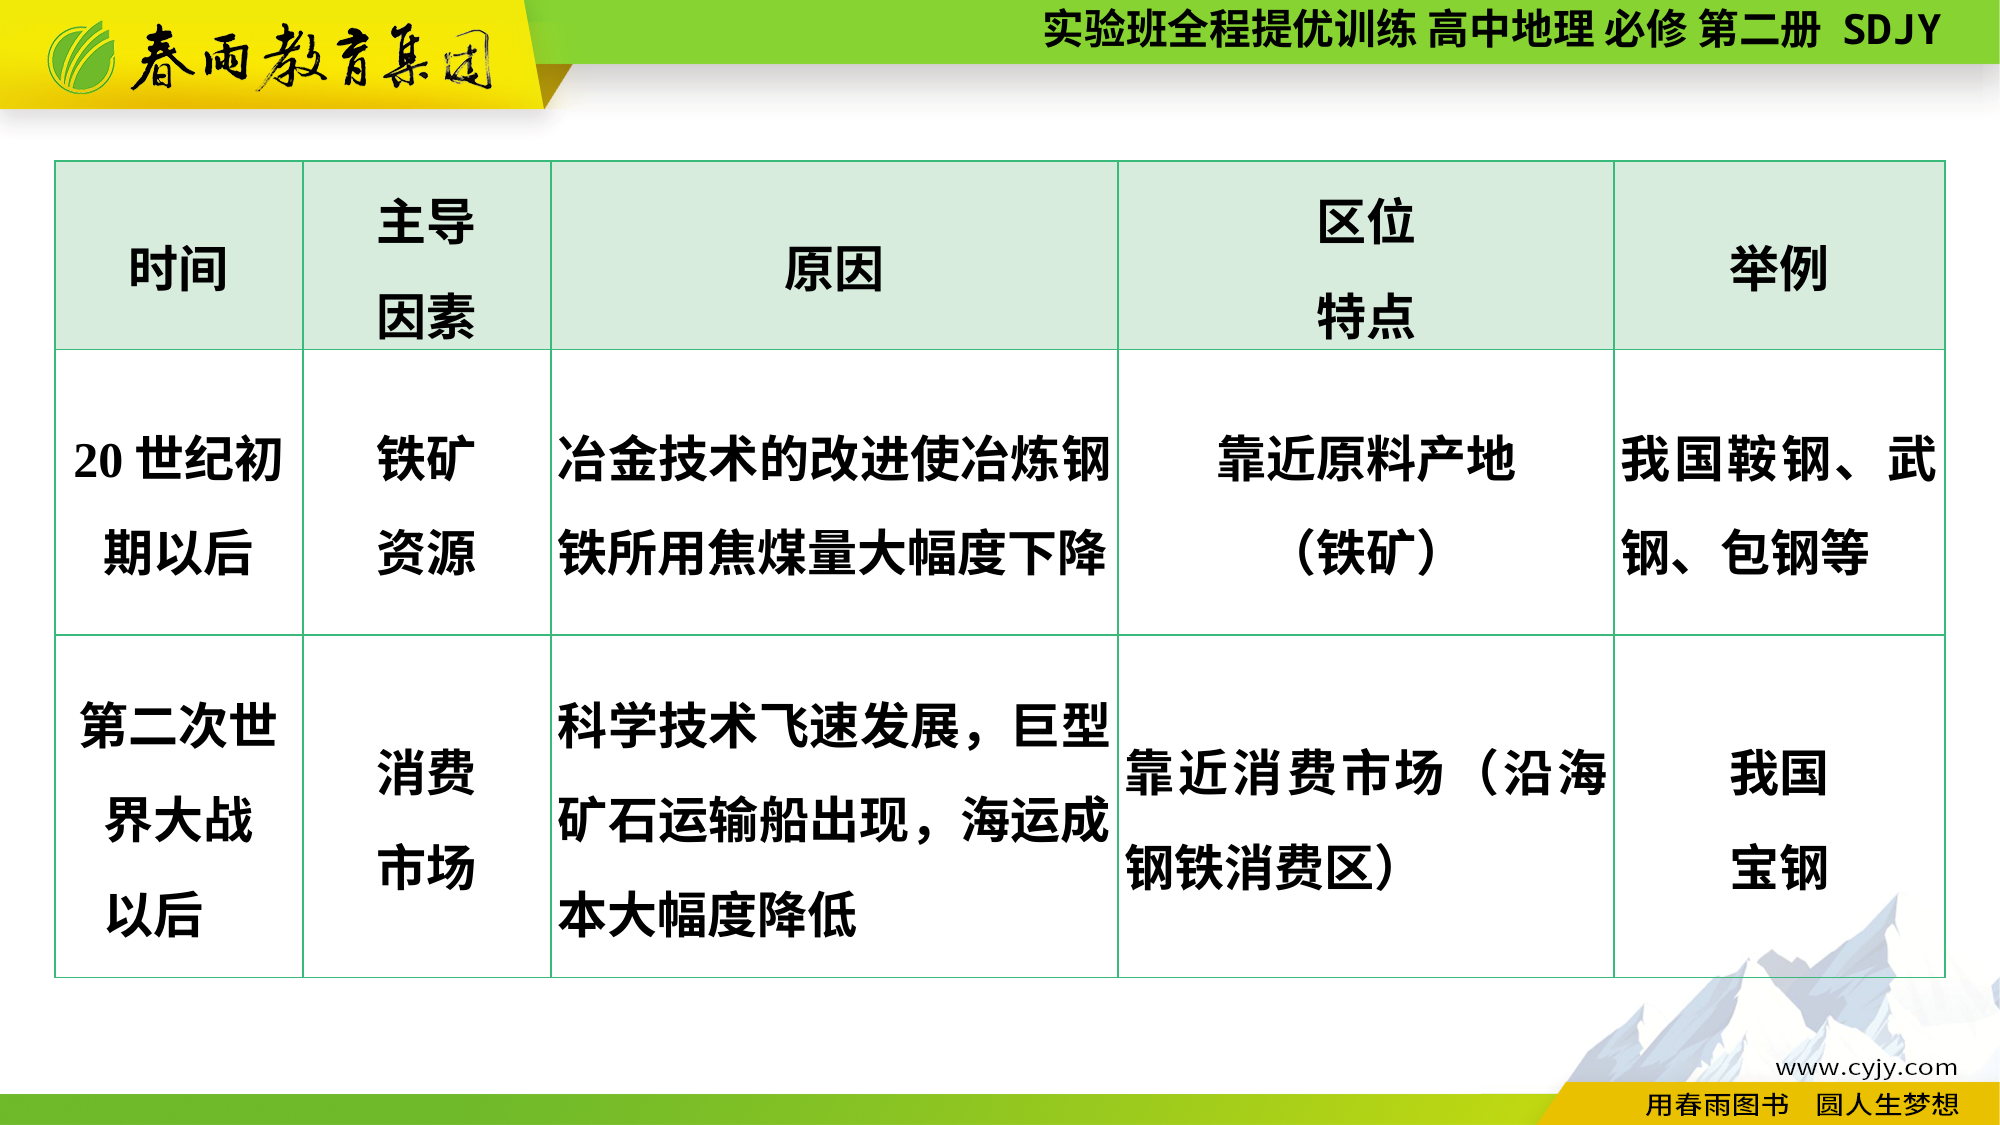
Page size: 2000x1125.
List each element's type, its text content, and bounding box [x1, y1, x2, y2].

table_header 原因 [552, 162, 1117, 349]
table_header 举例 [1615, 162, 1944, 349]
table_header 主导 因素 [304, 162, 550, 349]
picture [0, 0, 2000, 1125]
table_cell 冶金技术的改进使冶炼钢铁所用焦煤量大幅度下降 [552, 350, 1117, 634]
table_cell 铁矿 资源 [304, 350, 550, 634]
table_cell 第二次世界大战 以后 [56, 636, 302, 977]
table_cell 我国 宝钢 [1615, 636, 1944, 977]
table_cell 我国鞍钢、武钢、包钢等 [1615, 350, 1944, 634]
table_cell 靠近原料产地 （铁矿） [1119, 350, 1613, 634]
table_cell 消费 市场 [304, 636, 550, 977]
table_header 区位 特点 [1119, 162, 1613, 349]
table_cell 20世纪初 期以后 [56, 350, 302, 634]
table_cell 科学技术飞速发展，巨型矿石运输船出现，海运成本大幅度降低 [552, 636, 1117, 977]
table_cell 靠近消费市场（沿海钢铁消费区） [1119, 636, 1613, 977]
table_header 时间 [56, 162, 302, 349]
